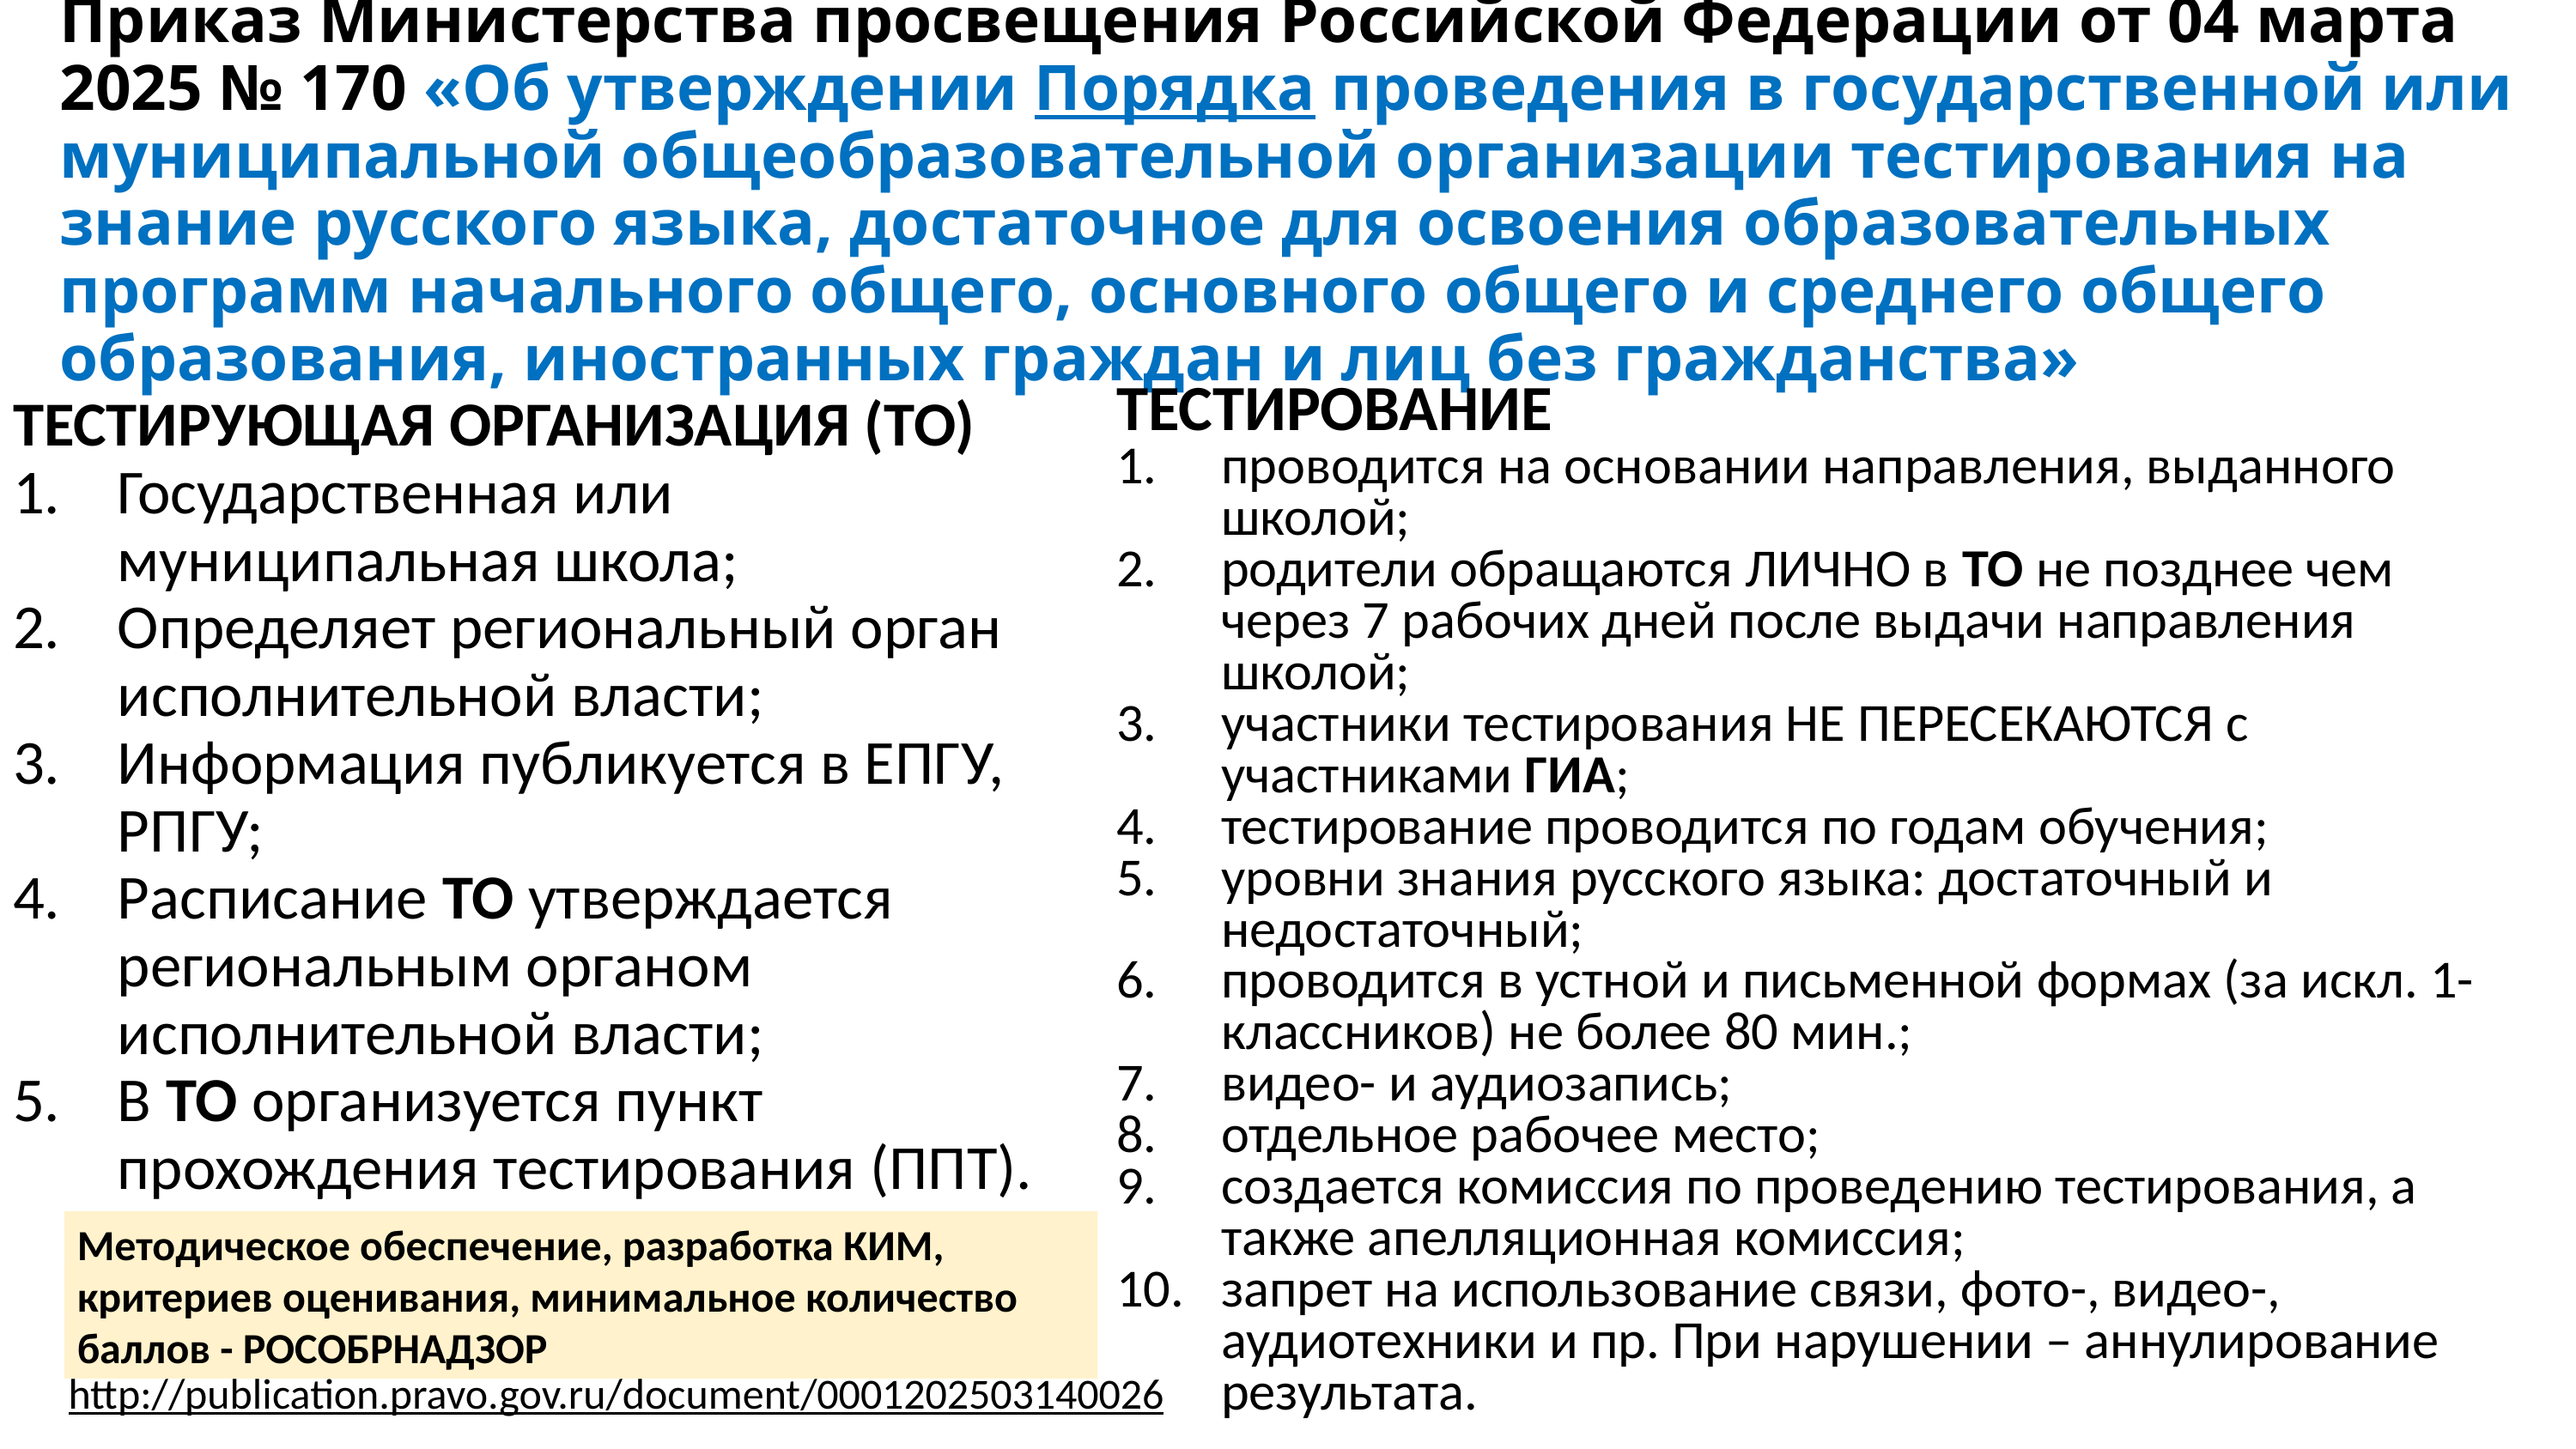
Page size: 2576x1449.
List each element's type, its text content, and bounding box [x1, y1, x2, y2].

list ТЕСТИРОВАНИЕ проводится на основании направления, выданного школой; родители обращаются ЛИЧНО в ТО не позднее чем через 7 рабочих дней после выдачи направления школой; участники тестирования НЕ ПЕРЕСЕКАЮТСЯ с участниками ГИА; тестирование проводится по годам обучения; уровни знания русского языка: достаточный и недостаточный; проводится в устной и письменной формах (за искл. 1-классников) не более 80 мин.; видео- и аудиозапись; отдельное рабочее место; создается комиссия по проведению тестирования, а также апелляционная комиссия; запрет на использование связи, фото-, видео-, аудиотехники и пр. При нарушении – аннулирование результата. [1103, 374, 2532, 1294]
list ТЕСТИРУЮЩАЯ ОРГАНИЗАЦИЯ (ТО) Государственная или муниципальная школа; Определяет региональный орган исполнительной власти; Информация публикуется в ЕПГУ, РПГУ; Расписание ТО утверждается региональным органом исполнительной власти; В ТО организуется пункт прохождения тестирования (ППТ). [0, 385, 1119, 1305]
title Приказ Министерства просвещения Российской Федерации от 04 марта 2025 № 170 «Об утверждении Порядка проведения в государственной или муниципальной общеобразовательной организации тестирования на знание русского языка, достаточное для освоения образовательных программ начального общего, основного общего и среднего общего образования, иностранных граждан и лиц без гражданства» [46, 88, 2576, 369]
text_box Методическое обеспечение, разработка КИМ, критериев оценивания, минимальное количество баллов - РОСОБРНАДЗОР [64, 1211, 1098, 1359]
text_box http://publication.pravo.gov.ru/document/0001202503140026 [55, 1359, 1187, 1424]
